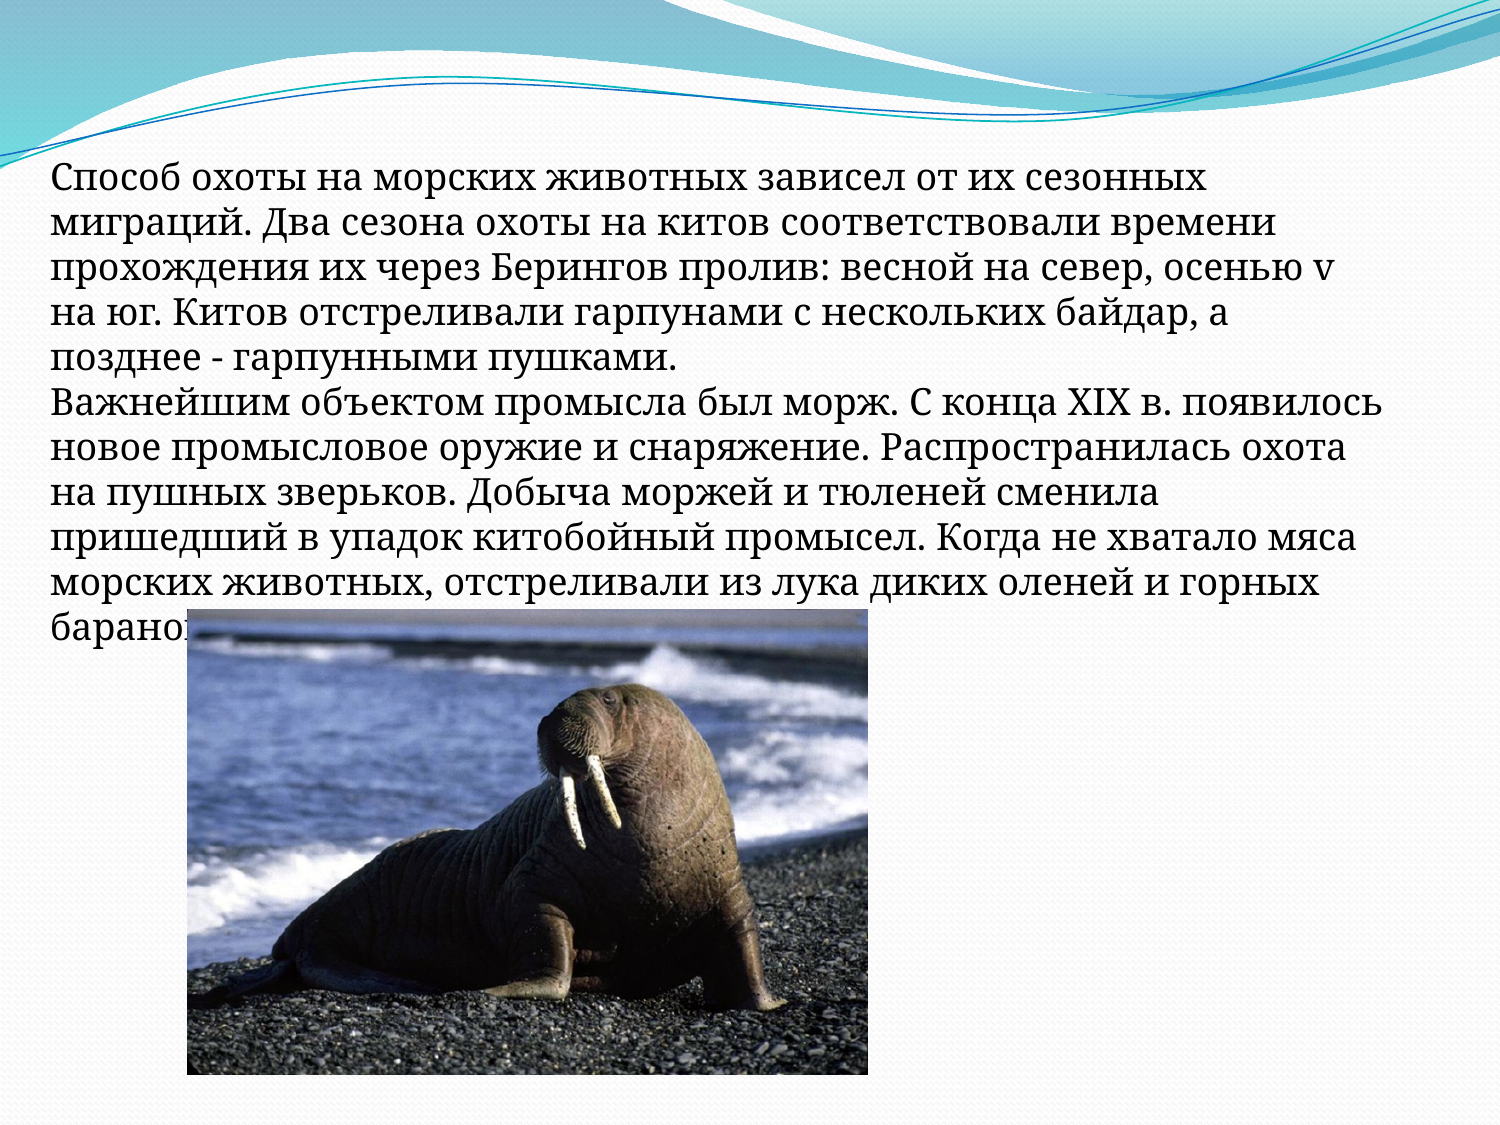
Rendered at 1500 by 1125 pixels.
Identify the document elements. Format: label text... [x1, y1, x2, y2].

text_box Способ охоты на морских животных зависел от их сезонных миграций. Два сезона охоты на китов соответствовали времени прохождения их через Берингов пролив: весной на север, осенью v на юг. Китов отстреливали гарпунами с нескольких байдар, а позднее - гарпунными пушками. Важнейшим объектом промысла был морж. С конца XIX в. появилось новое промысловое оружие и снаряжение. Распространилась охота на пушных зверьков. Добыча моржей и тюленей сменила пришедший в упадок китобойный промысел. Когда не хватало мяса морских животных, отстреливали из лука диких оленей и горных баранов, птиц, ловили рыбу. [35, 145, 1407, 656]
picture [187, 609, 868, 1076]
